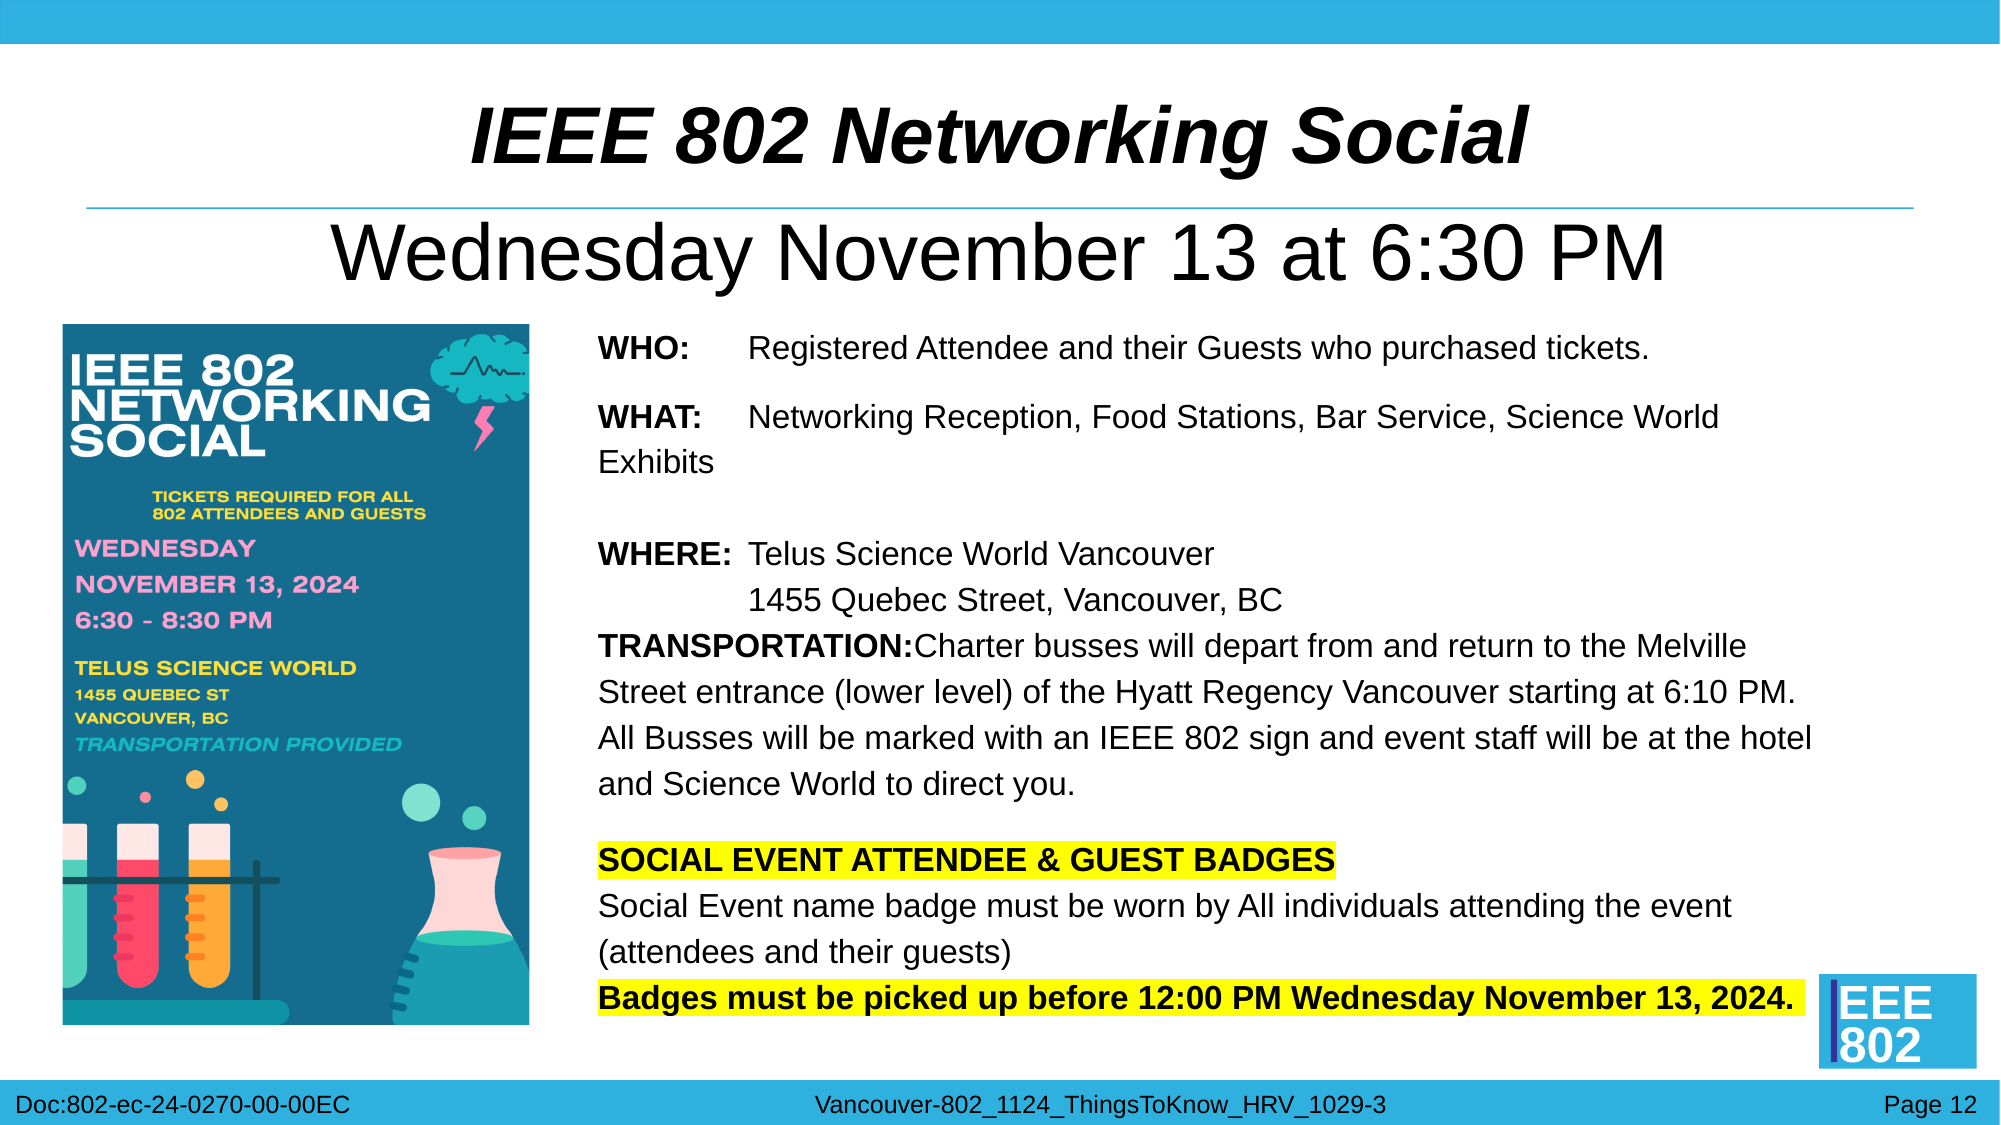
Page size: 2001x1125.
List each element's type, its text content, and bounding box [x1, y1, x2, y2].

list WHO: Registered Attendee and their Guests who purchased tickets. WHAT: Networking Reception, Food Stations, Bar Service, Science World Exhibits WHERE: Telus Science World Vancouver 1455 Quebec Street, Vancouver, BC TRANSPORTATION:Charter busses will depart from and return to the Melville Street entrance (lower level) of the Hyatt Regency Vancouver starting at 6:10 PM. All Busses will be marked with an IEEE 802 sign and event staff will be at the hotel and Science World to direct you. SOCIAL EVENT ATTENDEE & GUEST BADGES Social Event name badge must be worn by All individuals attending the event (attendees and their guests) Badges must be picked up before 12:00 PM Wednesday November 13, 2024. [577, 299, 1854, 1020]
picture [61, 323, 530, 1026]
title IEEE 802 Networking Social Wednesday November 13 at 6:30 PM [100, 105, 1900, 275]
